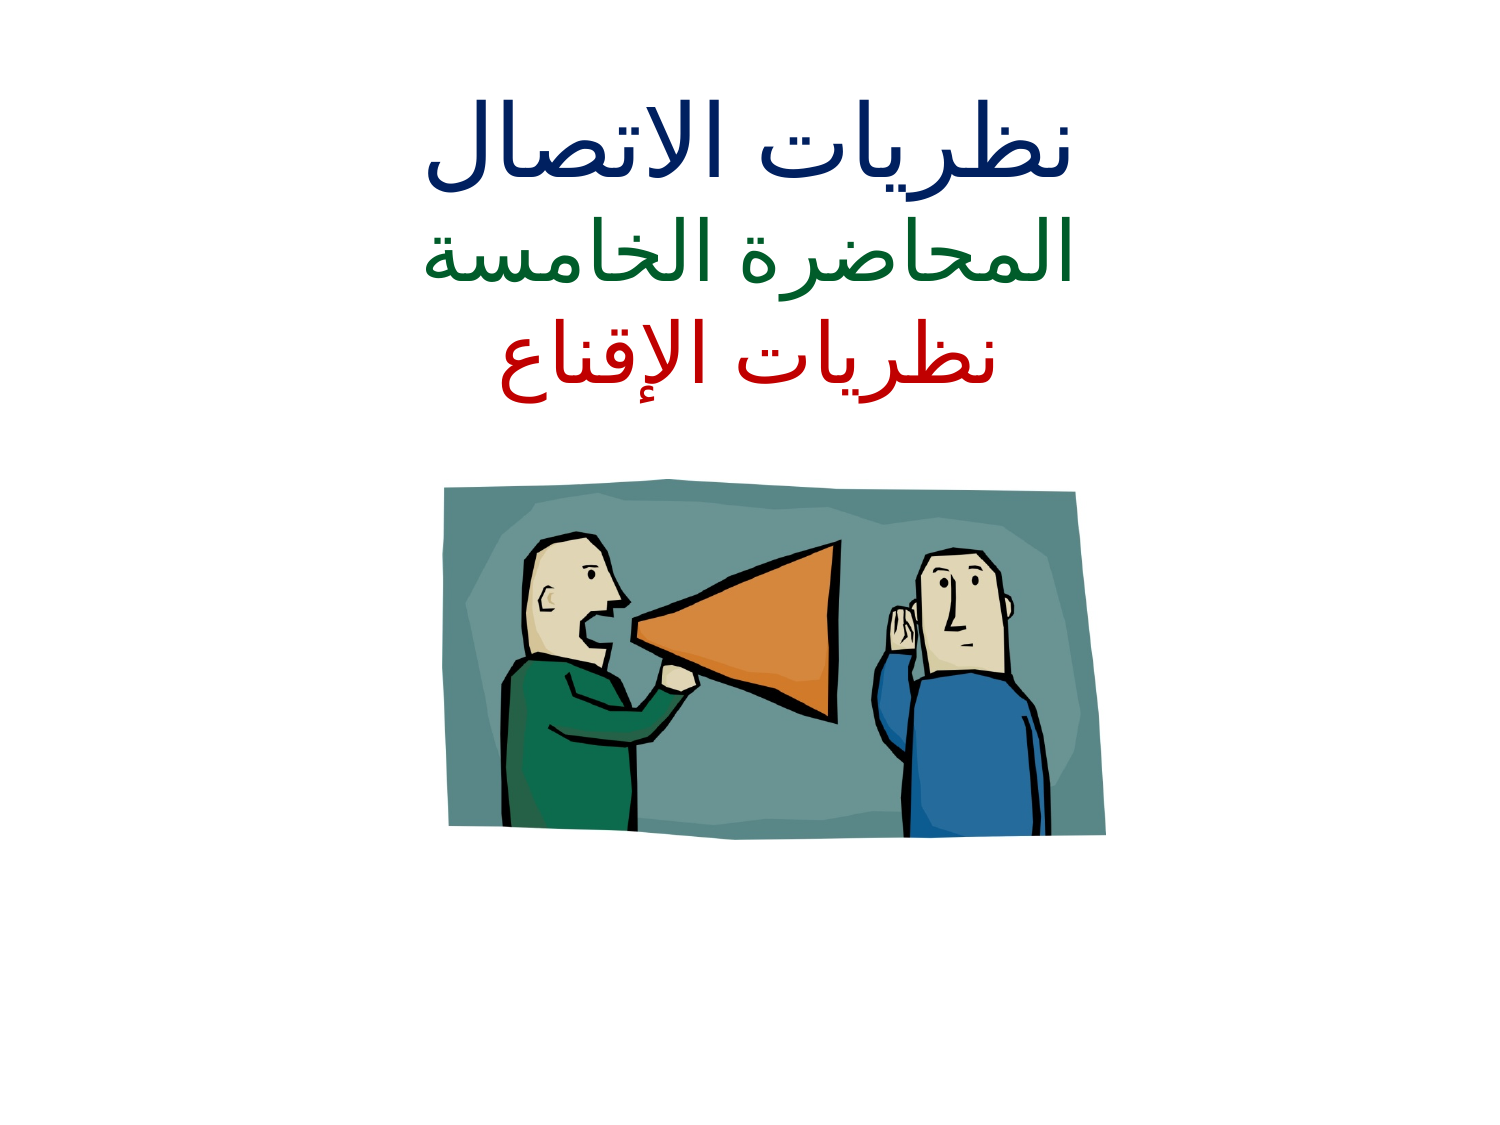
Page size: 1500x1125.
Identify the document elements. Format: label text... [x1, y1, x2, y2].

picture [442, 479, 1106, 840]
title نظريات الاتصال المحاضرة الخامسة نظريات الإقناع [112, 66, 1388, 409]
